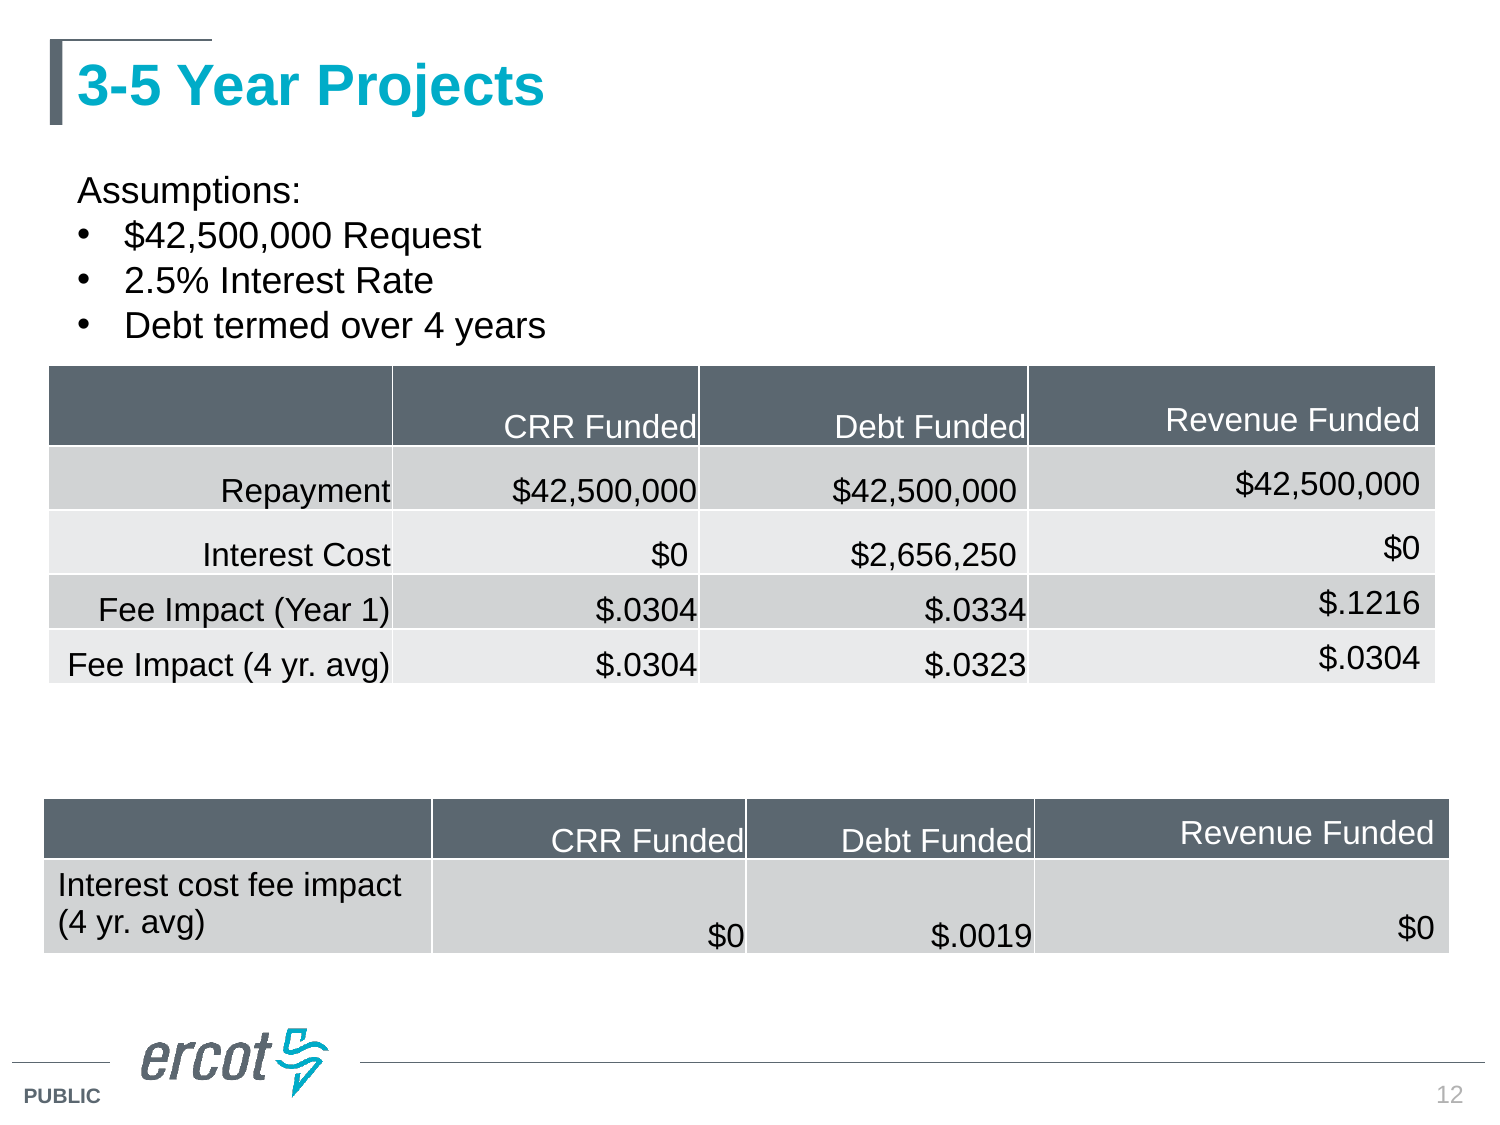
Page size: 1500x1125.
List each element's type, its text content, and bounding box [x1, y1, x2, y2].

table_cell $2,656,250 [700, 511, 1027, 573]
table_cell Interest cost fee impact (4 yr. avg) [44, 860, 431, 953]
table_cell $42,500,000 [393, 447, 698, 509]
table_cell $.0019 [747, 860, 1034, 953]
table_cell $0 [433, 860, 745, 953]
table_header Revenue Funded [1035, 799, 1449, 858]
table_cell Interest Cost [49, 511, 392, 573]
picture [137, 1024, 332, 1100]
table_cell $0 [393, 511, 698, 573]
table_cell Repayment [49, 447, 392, 509]
table_cell $.0304 [393, 630, 698, 683]
slide_number 12 [1412, 1076, 1488, 1112]
table_cell Fee Impact (4 yr. avg) [49, 630, 392, 683]
table_cell $.1216 [1029, 575, 1435, 628]
table_header CRR Funded [433, 799, 745, 858]
table_cell $.0323 [700, 630, 1027, 683]
table_cell $.0304 [1029, 630, 1435, 683]
table_cell Fee Impact (Year 1) [49, 575, 392, 628]
table_header Debt Funded [747, 799, 1034, 858]
table_cell $.0304 [393, 575, 698, 628]
table_cell $0 [1035, 860, 1449, 953]
table_header [44, 799, 431, 858]
table_cell $42,500,000 [1029, 447, 1435, 509]
table_header Debt Funded [700, 366, 1027, 445]
table_cell $.0334 [700, 575, 1027, 628]
table_header CRR Funded [393, 366, 698, 445]
table_cell $0 [1029, 511, 1435, 573]
table_header Revenue Funded [1029, 366, 1435, 445]
table_cell $42,500,000 [700, 447, 1027, 509]
text_box Assumptions: $42,500,000 Request 2.5% Interest Rate Debt termed over 4 years [62, 158, 813, 353]
table_header [49, 366, 392, 445]
title 3-5 Year Projects [62, 39, 1450, 228]
